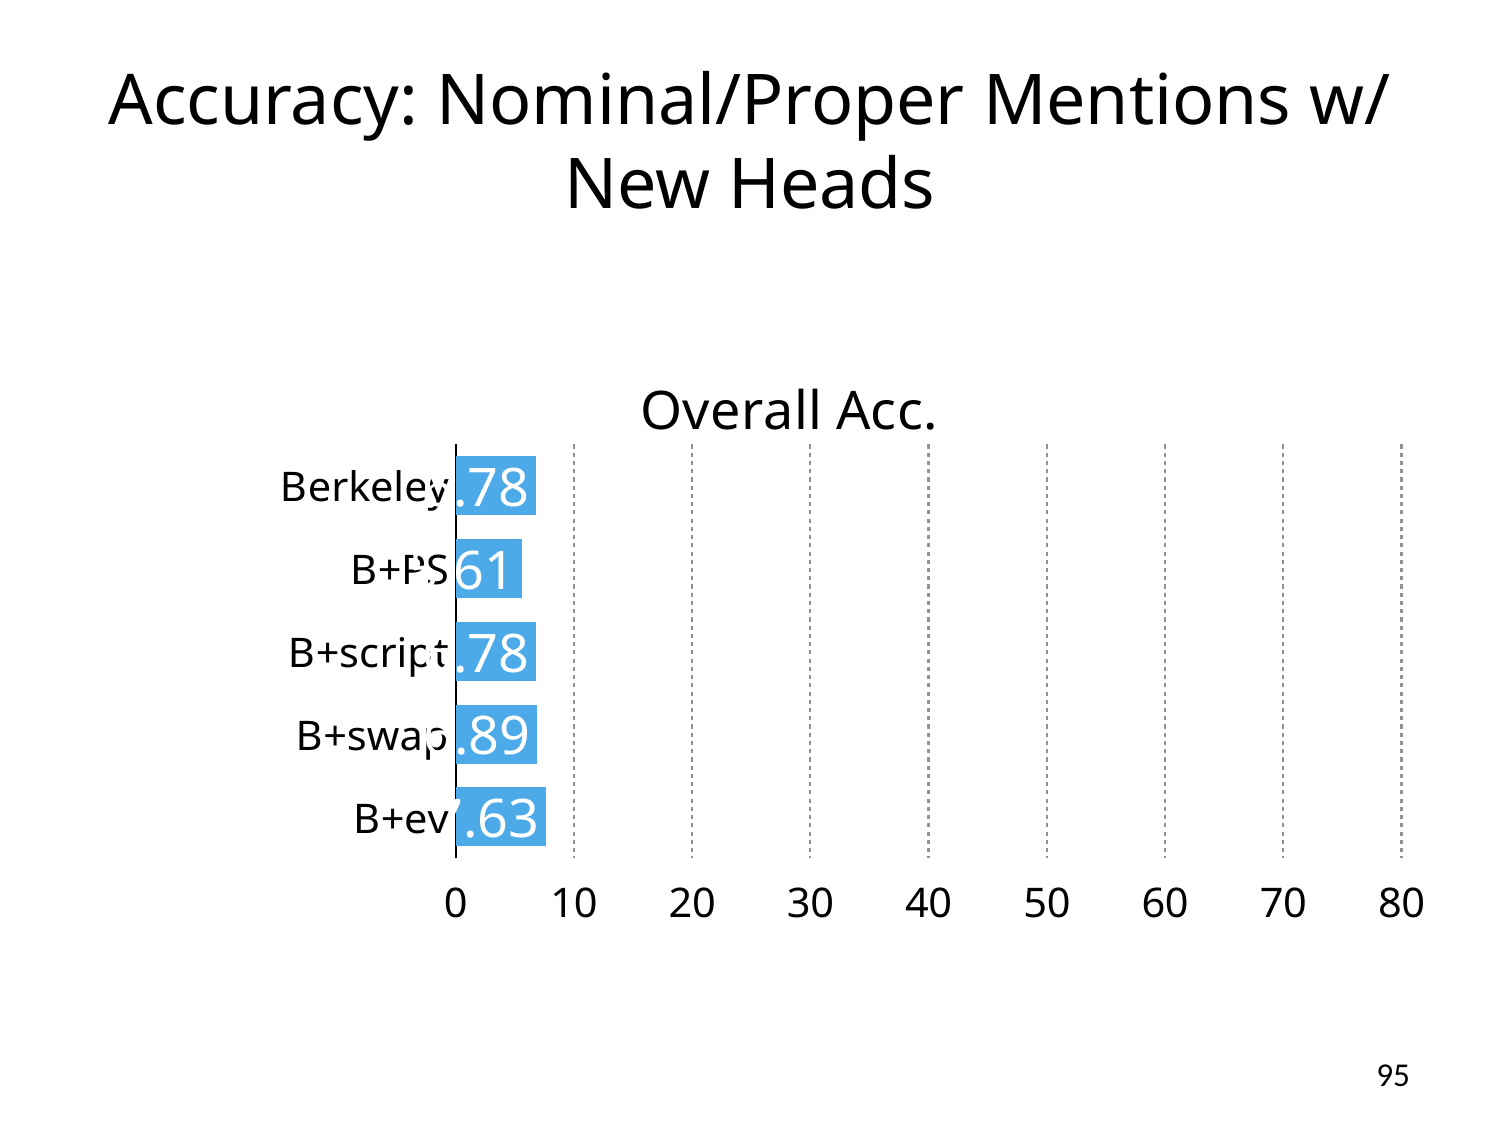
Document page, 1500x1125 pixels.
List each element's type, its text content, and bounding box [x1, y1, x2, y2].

title Accuracy: Nominal/Proper Mentions w/ New Heads [75, 45, 1425, 233]
chart [39, 353, 1426, 930]
slide_number 95 [1074, 1042, 1425, 1103]
